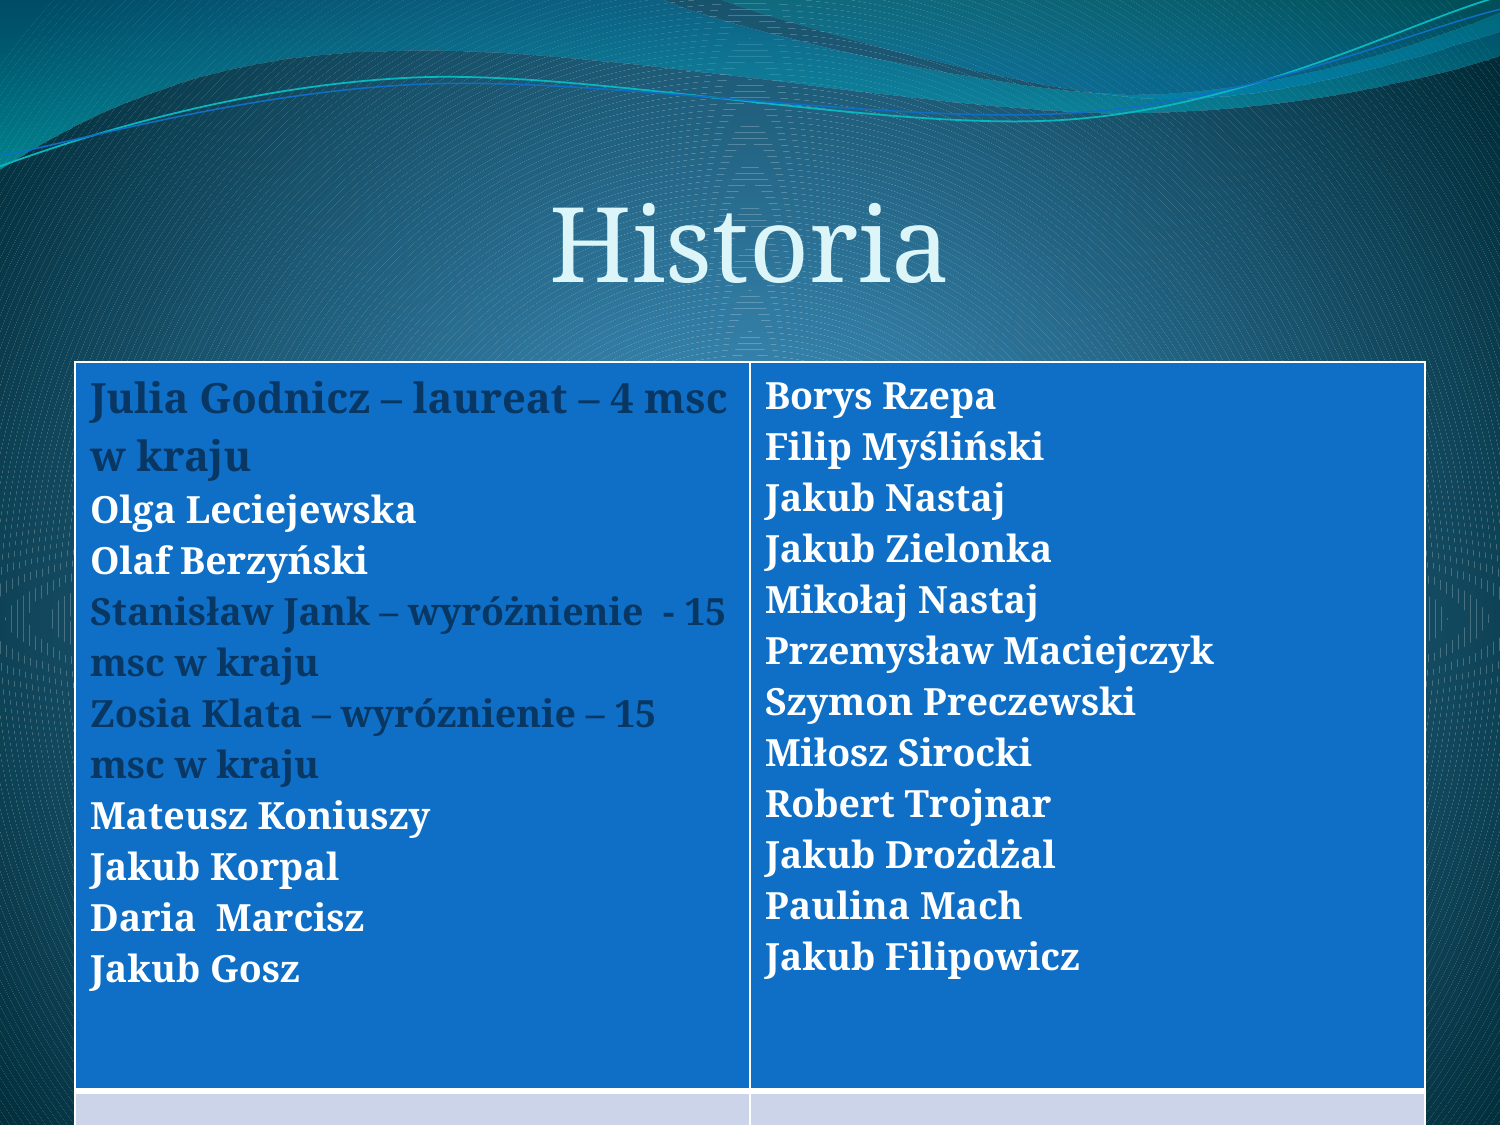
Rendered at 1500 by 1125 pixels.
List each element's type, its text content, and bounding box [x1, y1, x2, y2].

table_cell [751, 1094, 1424, 1125]
title Historia [75, 115, 1425, 303]
table_header Borys Rzepa Filip Myśliński Jakub Nastaj Jakub Zielonka Mikołaj Nastaj Przemysław Maciejczyk Szymon Preczewski Miłosz Sirocki Robert Trojnar Jakub Drożdżal Paulina Mach Jakub Filipowicz [751, 363, 1424, 1088]
table_cell [76, 1094, 749, 1125]
table_header Julia Godnicz – laureat – 4 msc w kraju Olga Leciejewska Olaf Berzyński Stanisław Jank – wyróżnienie - 15 msc w kraju Zosia Klata – wyróznienie – 15 msc w kraju Mateusz Koniuszy Jakub Korpal Daria Marcisz Jakub Gosz [76, 363, 749, 1088]
